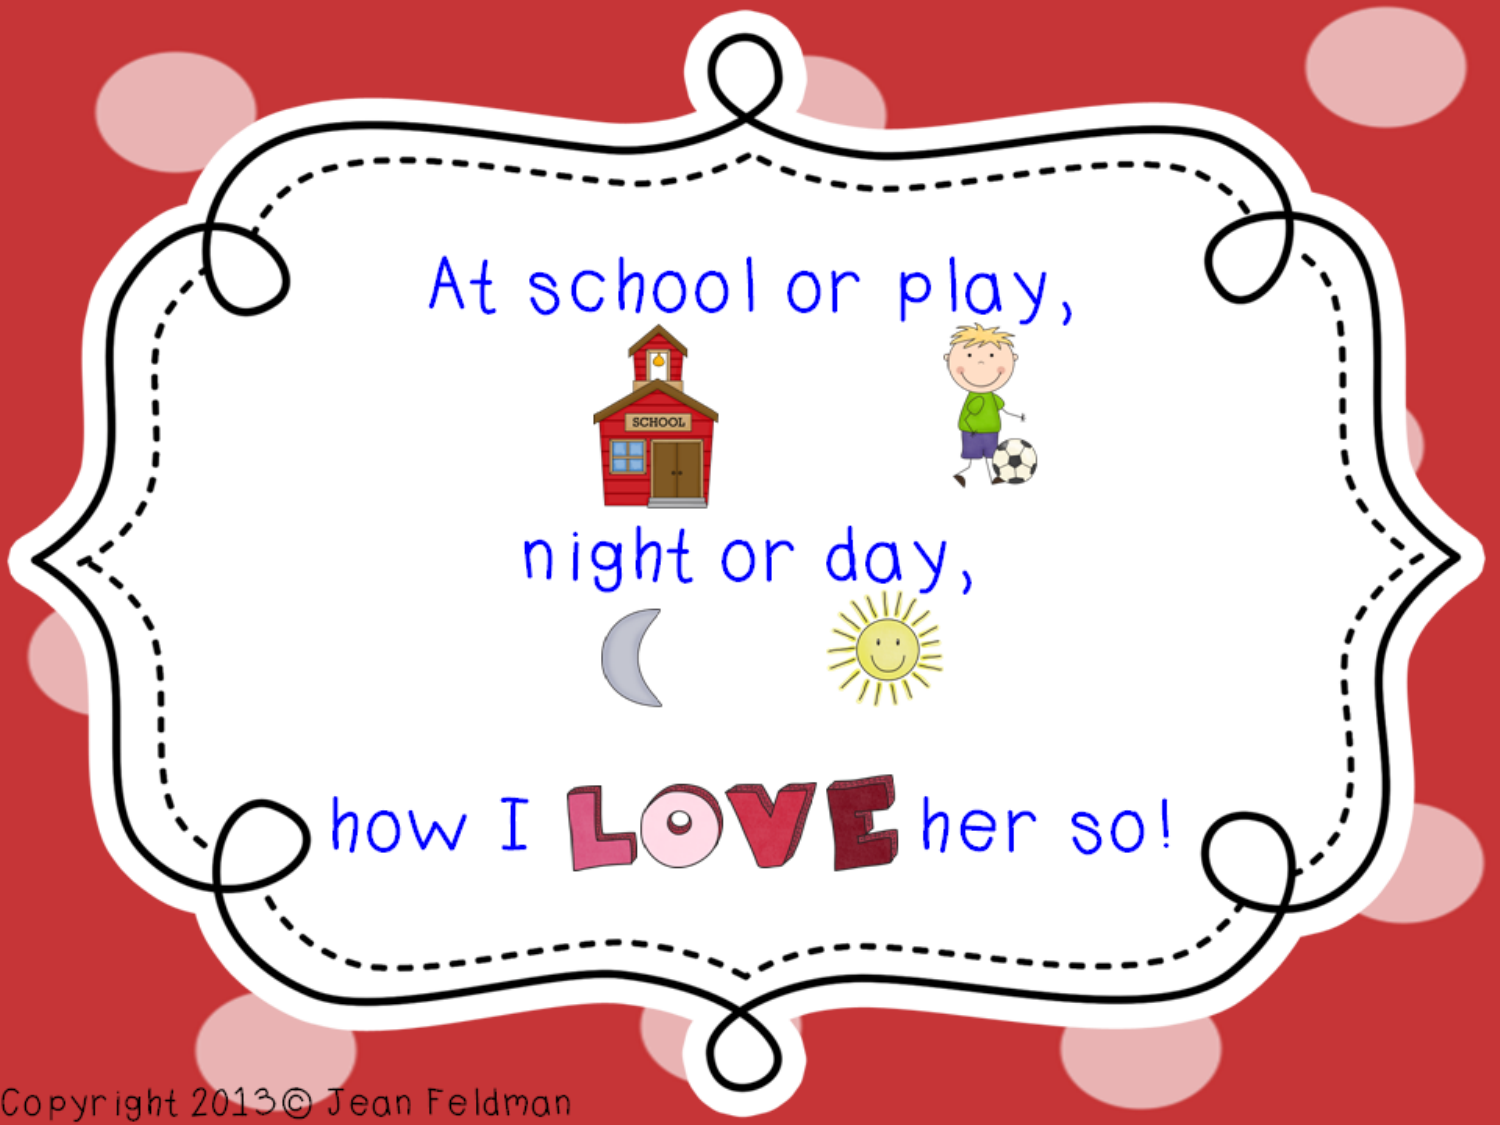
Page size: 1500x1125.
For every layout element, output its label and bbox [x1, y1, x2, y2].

list [0, 0, 1500, 1125]
